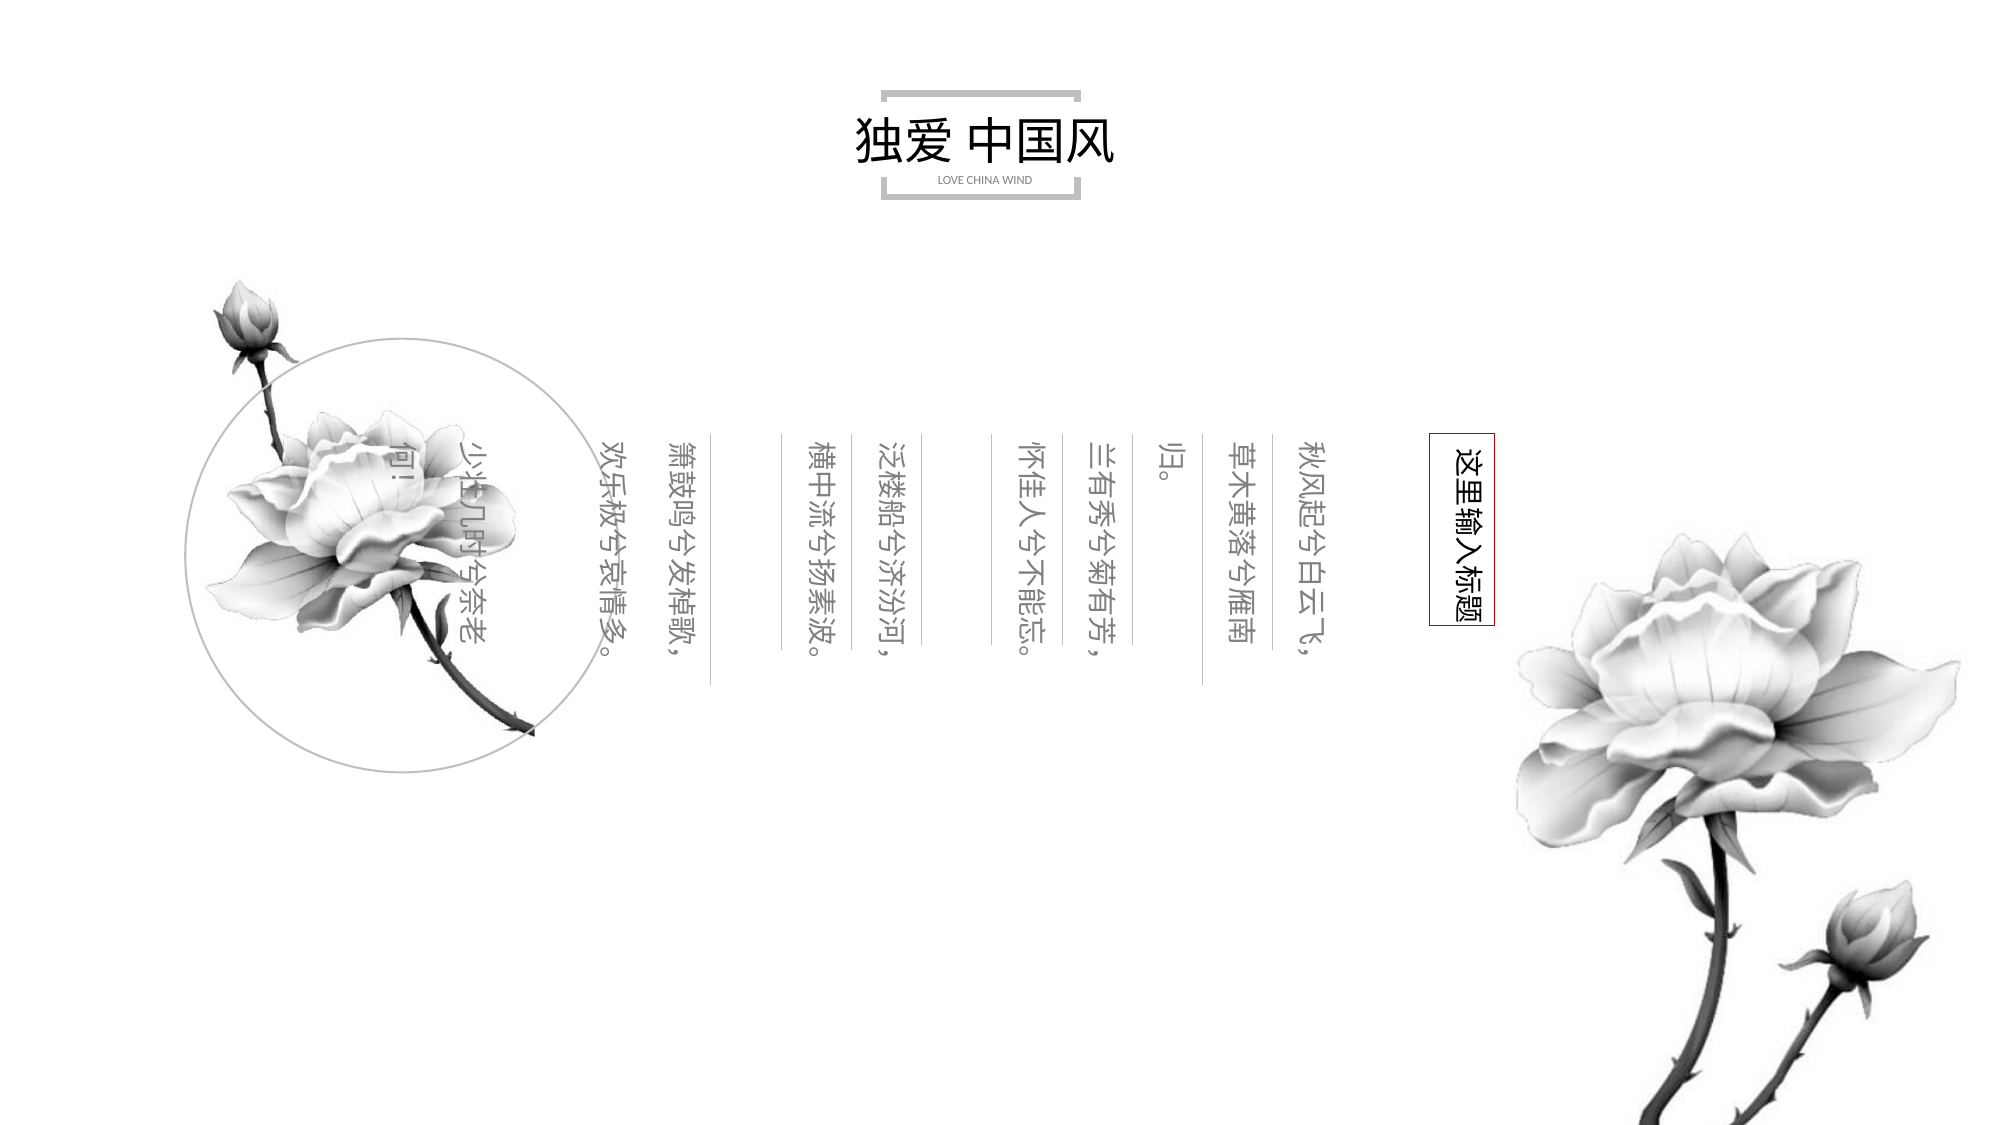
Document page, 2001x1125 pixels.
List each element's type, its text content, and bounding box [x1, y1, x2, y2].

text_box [831, 93, 1140, 197]
picture [1494, 479, 1983, 1125]
text_box 这里输入标题 [1429, 433, 1495, 626]
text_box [185, 263, 619, 773]
text_box 秋风起兮白云飞，草木黄落兮雁南归。 兰有秀兮菊有芳，怀佳人兮不能忘。 泛楼船兮济汾河，横中流兮扬素波。 箫鼓鸣兮发棹歌，欢乐极兮哀情多。 少壮几时兮奈老何！ [706, 426, 1373, 685]
